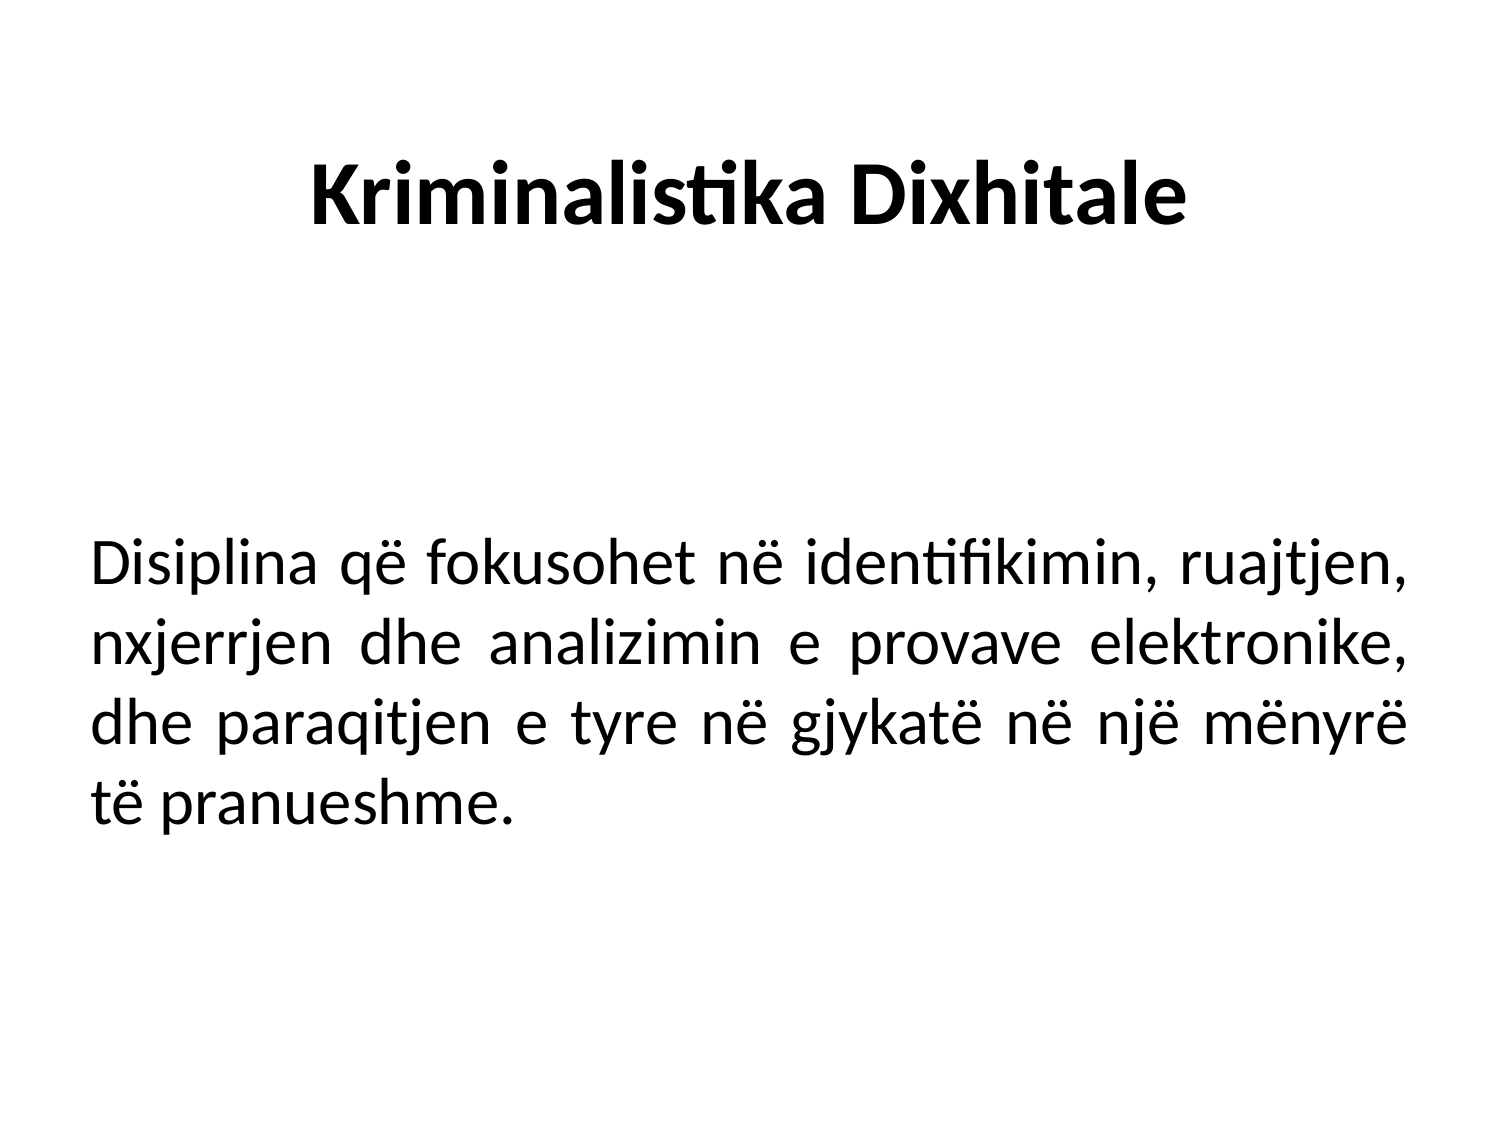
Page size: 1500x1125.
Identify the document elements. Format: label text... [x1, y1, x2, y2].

list Disiplina që fokusohet në identifikimin, ruajtjen, nxjerrjen dhe analizimin e provave elektronike, dhe paraqitjen e tyre në gjykatë në një mënyrë të pranueshme. [75, 510, 1425, 1005]
title Kriminalistika Dixhitale [75, 45, 1425, 332]
